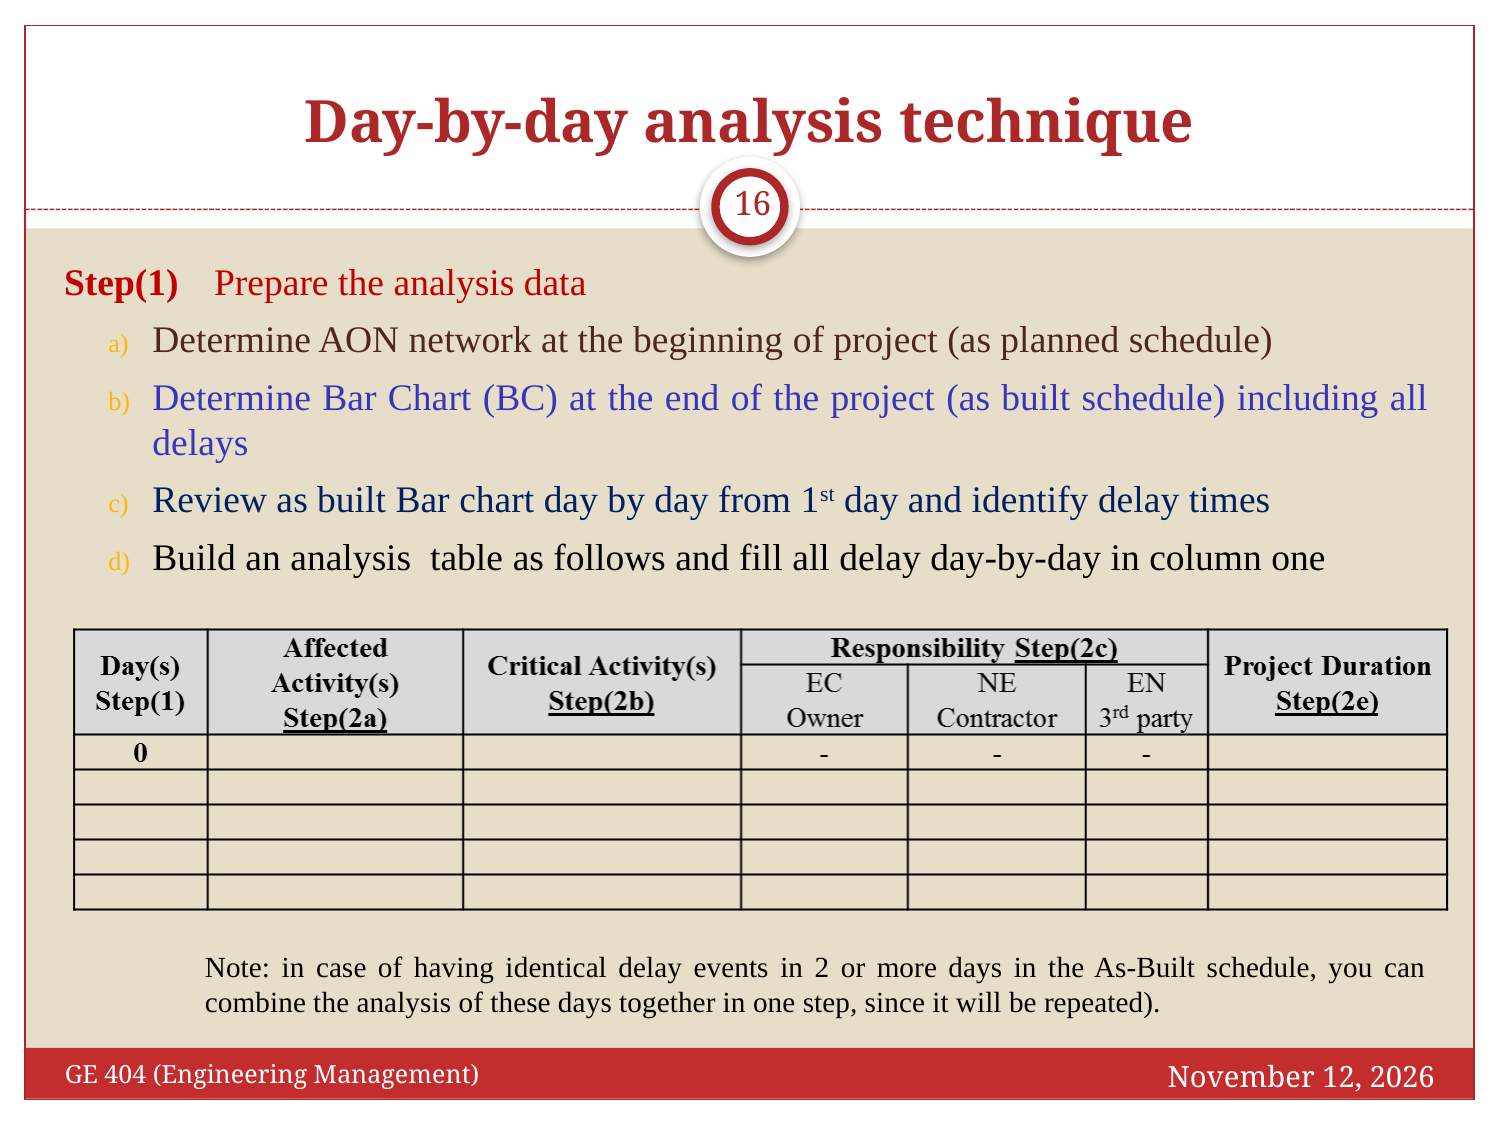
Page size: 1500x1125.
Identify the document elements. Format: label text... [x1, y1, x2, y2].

slide_number 16 [715, 168, 791, 241]
footer GE 404 (Engineering Management) [50, 1051, 638, 1112]
list Step(1) Prepare the analysis data Determine AON network at the beginning of project (as planned schedule) Determine Bar Chart (BC) at the end of the project (as built schedule) including all delays Review as built Bar chart day by day from 1st day and identify delay times Build an analysis table as follows and fill all delay day-by-day in column one [49, 250, 1445, 1001]
picture [73, 619, 1450, 913]
title Day-by-day analysis technique [49, 37, 1450, 162]
text_box Note: in case of having identical delay events in 2 or more days in the As-Built schedule, you can combine the analysis of these days together in one step, since it will be repeated). [71, 940, 1442, 1026]
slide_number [950, 1050, 1450, 1111]
